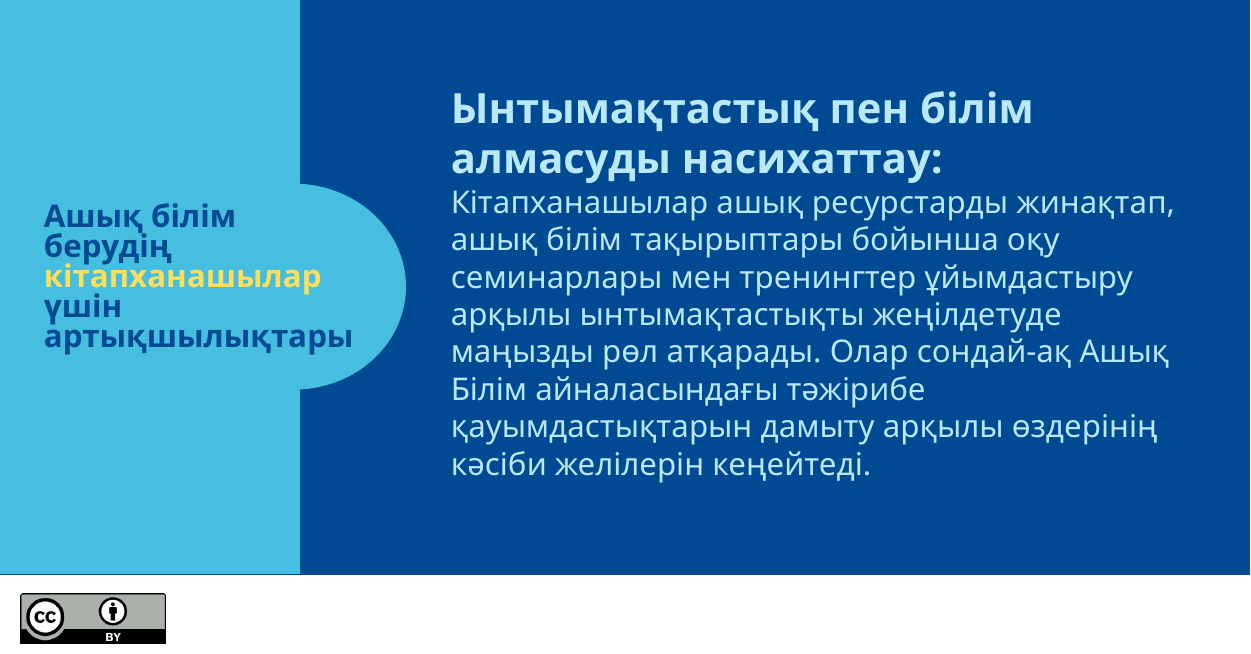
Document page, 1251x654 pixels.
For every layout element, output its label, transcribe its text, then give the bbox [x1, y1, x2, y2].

text_box Ынтымақтастық пен білім алмасуды насихаттау: Кітапханашылар ашық ресурстарды жинақтап, ашық білім тақырыптары бойынша оқу семинарлары мен тренингтер ұйымдастыру арқылы ынтымақтастықты жеңілдетуде маңызды рөл атқарады. Олар сондай-ақ Ашық Білім айналасындағы тәжірибе қауымдастықтарын дамыту арқылы өздерінің кәсіби желілерін кеңейтеді. [438, 69, 1201, 494]
text_box [222, 366, 366, 390]
text_box [373, 213, 407, 360]
text_box Ашық білім берудің кітапханашылар үшін артықшылықтары [31, 191, 373, 366]
picture [20, 592, 166, 645]
text_box [0, 582, 1250, 654]
text_box [252, 183, 336, 191]
text_box [0, 0, 301, 574]
